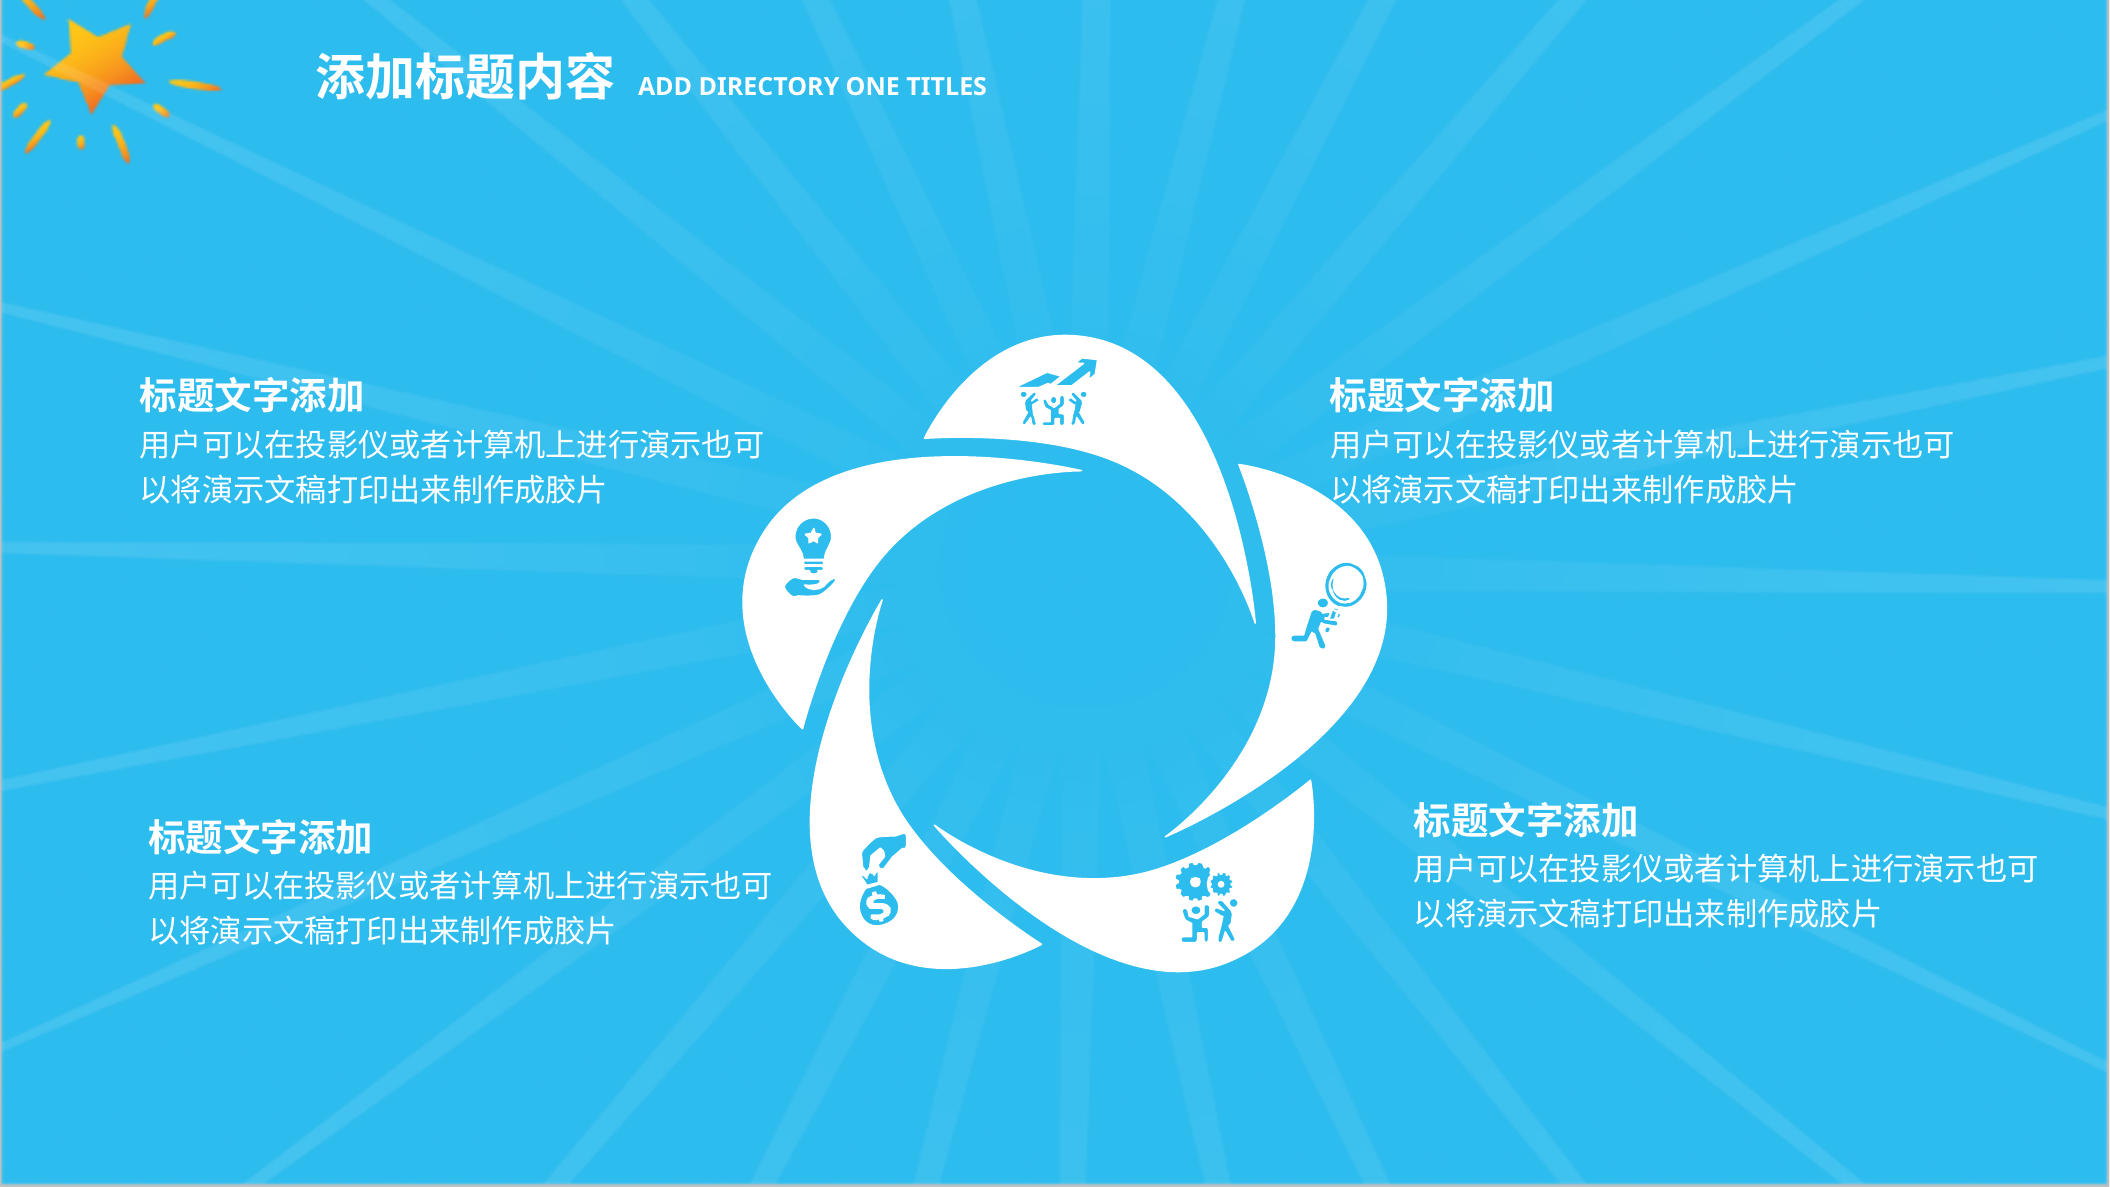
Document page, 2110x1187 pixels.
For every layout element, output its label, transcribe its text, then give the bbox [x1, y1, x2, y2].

text_box 用户可以在投影仪或者计算机上进行演示也可以将演示文稿打印出来制作成胶片 [132, 851, 795, 957]
text_box 标题文字添加 [1314, 355, 1703, 425]
text_box 用户可以在投影仪或者计算机上进行演示也可以将演示文稿打印出来制作成胶片 [1314, 409, 1977, 516]
text_box 用户可以在投影仪或者计算机上进行演示也可以将演示文稿打印出来制作成胶片 [1398, 834, 2061, 940]
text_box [1174, 861, 1239, 943]
text_box 用户可以在投影仪或者计算机上进行演示也可以将演示文稿打印出来制作成胶片 [123, 409, 787, 516]
text_box [924, 335, 1256, 624]
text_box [857, 832, 907, 928]
text_box [743, 456, 1082, 729]
text_box 标题文字添加 [1397, 779, 1786, 850]
text_box [810, 599, 1042, 969]
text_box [1014, 357, 1098, 426]
text_box 标题文字添加 [132, 796, 521, 867]
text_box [784, 517, 836, 598]
text_box [934, 780, 1314, 972]
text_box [1290, 561, 1368, 650]
text_box [1165, 464, 1387, 837]
picture [0, 0, 2110, 1187]
text_box 标题文字添加 [123, 355, 512, 425]
